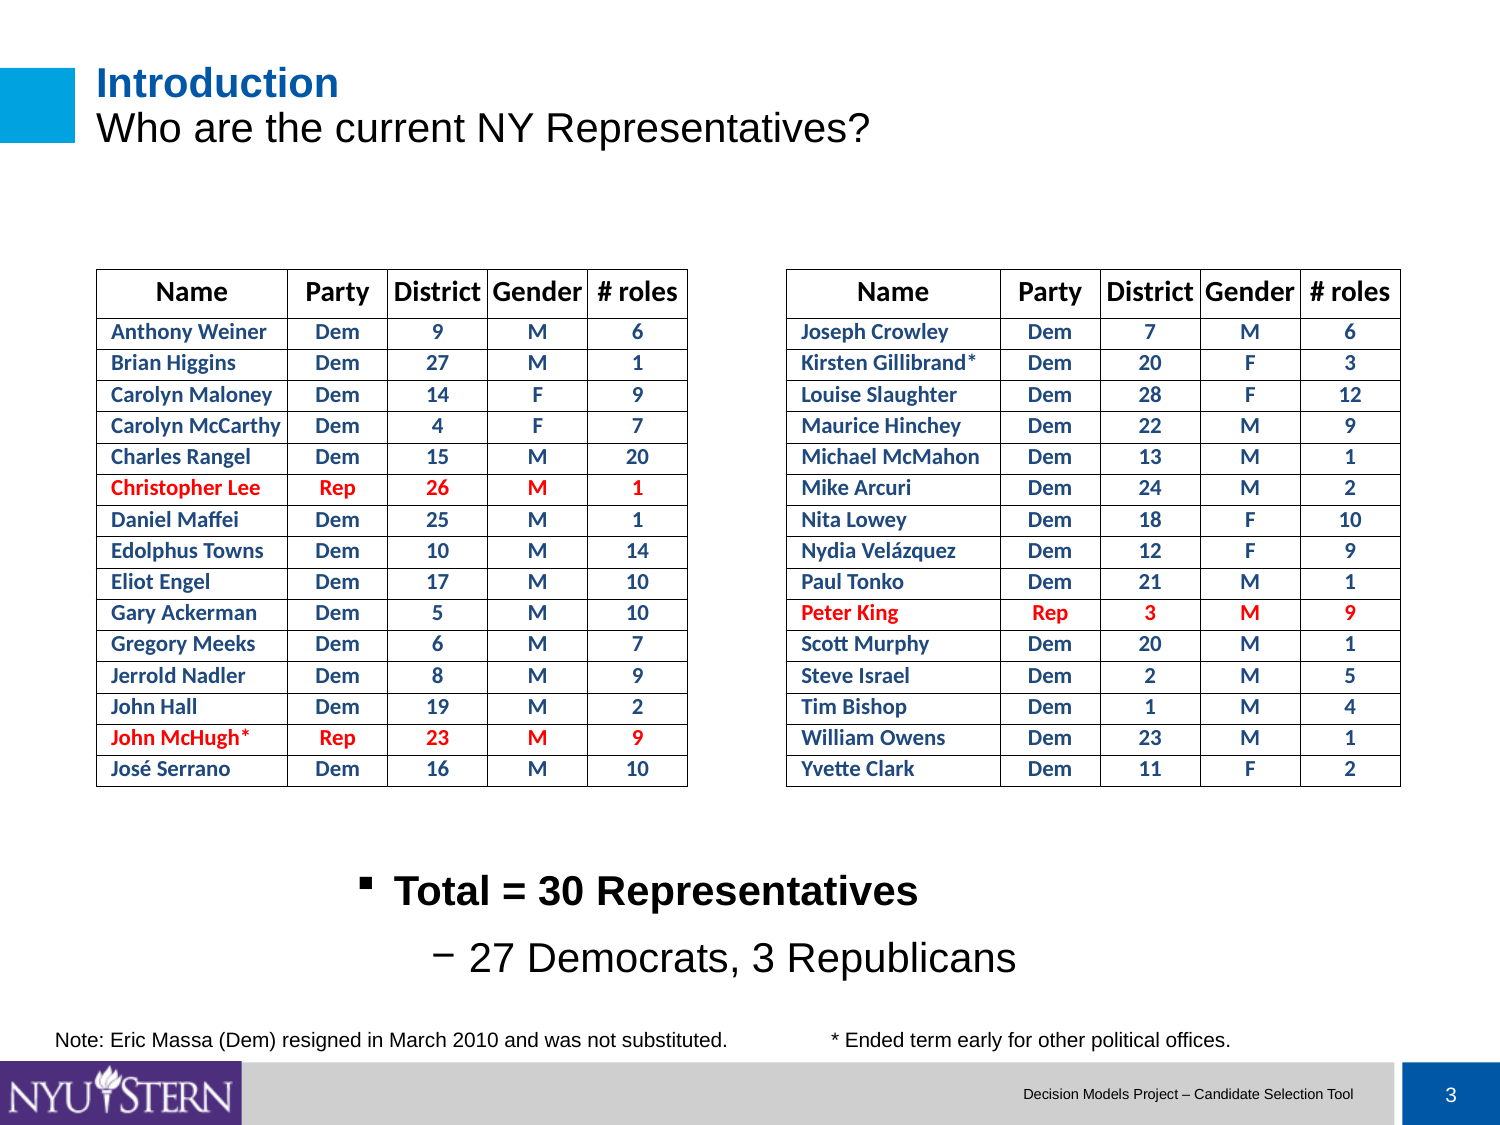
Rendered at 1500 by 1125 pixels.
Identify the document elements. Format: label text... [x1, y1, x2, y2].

table_cell Brian Higgins [97, 350, 287, 380]
table_cell Dem [1001, 475, 1100, 505]
table_cell 27 [388, 350, 487, 380]
table_cell Dem [1001, 381, 1100, 411]
table_cell Nita Lowey [787, 506, 1000, 536]
table_cell 5 [388, 600, 487, 630]
table_cell 17 [388, 569, 487, 599]
table_cell 14 [388, 381, 487, 411]
table_cell 28 [1101, 381, 1200, 411]
table_cell M [488, 756, 587, 786]
table_cell 26 [388, 475, 487, 505]
table_cell 5 [1301, 662, 1400, 693]
table_cell 24 [1101, 475, 1200, 505]
table_cell Joseph Crowley [787, 319, 1000, 349]
picture [0, 1061, 242, 1125]
table_cell M [488, 475, 587, 505]
table_cell Dem [288, 412, 387, 443]
table_header # roles [588, 270, 687, 318]
table_cell Carolyn McCarthy [97, 412, 287, 443]
table_cell Daniel Maffei [97, 506, 287, 536]
table_cell M [488, 662, 587, 693]
table_cell Dem [1001, 319, 1100, 349]
table_cell Dem [1001, 537, 1100, 568]
table_cell Dem [288, 350, 387, 380]
table_cell 2 [588, 694, 687, 724]
table_cell Rep [1001, 600, 1100, 630]
table_cell 2 [1101, 662, 1200, 693]
table_cell M [488, 694, 587, 724]
table_cell Dem [1001, 662, 1100, 693]
table_cell M [488, 569, 587, 599]
table_cell Dem [288, 756, 387, 786]
table_cell F [1201, 756, 1300, 786]
table_cell M [488, 506, 587, 536]
table_cell F [1201, 350, 1300, 380]
table_cell William Owens [787, 725, 1000, 755]
table_cell Dem [288, 569, 387, 599]
table_cell 2 [1301, 475, 1400, 505]
table_cell Dem [1001, 694, 1100, 724]
table_cell 9 [588, 381, 687, 411]
table_cell Dem [288, 319, 387, 349]
table_cell Dem [1001, 350, 1100, 380]
table_cell 12 [1301, 381, 1400, 411]
table_cell Christopher Lee [97, 475, 287, 505]
table_cell 10 [588, 756, 687, 786]
table_cell Dem [1001, 725, 1100, 755]
table_cell 6 [588, 319, 687, 349]
table_cell M [488, 319, 587, 349]
table_header District [1101, 270, 1200, 318]
table_cell 1 [588, 506, 687, 536]
table_cell 20 [1101, 631, 1200, 661]
table_cell 6 [1301, 319, 1400, 349]
table_cell M [1201, 694, 1300, 724]
table_cell 1 [588, 475, 687, 505]
table_cell 12 [1101, 537, 1200, 568]
table_cell Dem [1001, 756, 1100, 786]
table_cell 20 [1101, 350, 1200, 380]
table_cell 10 [588, 569, 687, 599]
table_cell 9 [1301, 600, 1400, 630]
table_cell Dem [288, 537, 387, 568]
table_cell 10 [588, 600, 687, 630]
table_header Party [1001, 270, 1100, 318]
table_cell 19 [388, 694, 487, 724]
text_box Total = 30 Representatives 27 Democrats, 3 Republicans [334, 863, 1221, 981]
table_cell F [1201, 506, 1300, 536]
table_cell M [1201, 412, 1300, 443]
table_cell 1 [1301, 569, 1400, 599]
table_cell 1 [1301, 631, 1400, 661]
table_cell Tim Bishop [787, 694, 1000, 724]
table_cell 9 [1301, 412, 1400, 443]
table_cell F [1201, 381, 1300, 411]
table_cell John McHugh* [97, 725, 287, 755]
table_cell Scott Murphy [787, 631, 1000, 661]
table_cell M [488, 350, 587, 380]
table_cell M [488, 600, 587, 630]
table_cell M [1201, 475, 1300, 505]
table_header Name [97, 270, 287, 318]
table_cell 10 [388, 537, 487, 568]
table_cell M [1201, 600, 1300, 630]
table_cell Eliot Engel [97, 569, 287, 599]
table_cell 23 [388, 725, 487, 755]
table_cell Mike Arcuri [787, 475, 1000, 505]
table_cell José Serrano [97, 756, 287, 786]
table_cell Dem [1001, 569, 1100, 599]
table_cell 18 [1101, 506, 1200, 536]
table_cell 3 [1101, 600, 1200, 630]
table_cell Dem [288, 506, 387, 536]
table_cell F [1201, 537, 1300, 568]
table_cell 2 [1301, 756, 1400, 786]
table_cell 7 [1101, 319, 1200, 349]
table_cell Rep [288, 475, 387, 505]
table_cell F [488, 381, 587, 411]
table_cell Steve Israel [787, 662, 1000, 693]
table_cell Dem [1001, 506, 1100, 536]
table_cell Dem [288, 444, 387, 474]
table_cell M [488, 631, 587, 661]
table_header Name [787, 270, 1000, 318]
table_cell 1 [1101, 694, 1200, 724]
table_cell 20 [588, 444, 687, 474]
title Introduction Who are the current NY Representatives? [95, 60, 1261, 162]
table_cell 1 [1301, 725, 1400, 755]
table_cell Anthony Weiner [97, 319, 287, 349]
table_cell 7 [588, 631, 687, 661]
table_cell 9 [1301, 537, 1400, 568]
table_cell 4 [1301, 694, 1400, 724]
text_box Note: Eric Massa (Dem) resigned in March 2010 and was not substituted. [40, 1018, 816, 1059]
table_cell Louise Slaughter [787, 381, 1000, 411]
table_cell Jerrold Nadler [97, 662, 287, 693]
table_cell 3 [1301, 350, 1400, 380]
table_cell Dem [288, 662, 387, 693]
table_cell 10 [1301, 506, 1400, 536]
table_cell Paul Tonko [787, 569, 1000, 599]
table_cell 25 [388, 506, 487, 536]
table_cell M [488, 725, 587, 755]
table_header Gender [1201, 270, 1300, 318]
table_cell 13 [1101, 444, 1200, 474]
table_cell 6 [388, 631, 487, 661]
table_cell 21 [1101, 569, 1200, 599]
table_cell Gary Ackerman [97, 600, 287, 630]
table_cell 1 [588, 350, 687, 380]
table_cell Maurice Hinchey [787, 412, 1000, 443]
table_cell Charles Rangel [97, 444, 287, 474]
table_header Gender [488, 270, 587, 318]
table_cell Edolphus Towns [97, 537, 287, 568]
table_cell Yvette Clark [787, 756, 1000, 786]
table_cell 22 [1101, 412, 1200, 443]
table_cell Gregory Meeks [97, 631, 287, 661]
table_header District [388, 270, 487, 318]
table_cell M [1201, 444, 1300, 474]
table_cell Michael McMahon [787, 444, 1000, 474]
table_cell 7 [588, 412, 687, 443]
table_cell 14 [588, 537, 687, 568]
table_cell 8 [388, 662, 487, 693]
table_cell M [488, 537, 587, 568]
table_cell 9 [388, 319, 487, 349]
table_cell Nydia Velázquez [787, 537, 1000, 568]
table_cell M [488, 444, 587, 474]
table_cell Peter King [787, 600, 1000, 630]
table_cell Dem [1001, 412, 1100, 443]
table_cell M [1201, 631, 1300, 661]
table_cell Dem [288, 631, 387, 661]
table_cell 1 [1301, 444, 1400, 474]
table_cell M [1201, 569, 1300, 599]
table_cell 16 [388, 756, 487, 786]
table_cell Carolyn Maloney [97, 381, 287, 411]
table_cell 11 [1101, 756, 1200, 786]
text_box * Ended term early for other political offices. [816, 1018, 1476, 1059]
table_cell John Hall [97, 694, 287, 724]
table_cell M [1201, 319, 1300, 349]
table_cell M [1201, 725, 1300, 755]
table_cell Dem [288, 600, 387, 630]
table_cell Dem [1001, 631, 1100, 661]
table_cell Dem [288, 381, 387, 411]
table_cell 9 [588, 725, 687, 755]
table_cell Rep [288, 725, 387, 755]
table_cell Dem [288, 694, 387, 724]
table_cell Dem [1001, 444, 1100, 474]
table_cell F [488, 412, 587, 443]
table_cell 23 [1101, 725, 1200, 755]
table_cell Kirsten Gillibrand* [787, 350, 1000, 380]
table_cell 9 [588, 662, 687, 693]
table_cell M [1201, 662, 1300, 693]
table_cell 15 [388, 444, 487, 474]
table_header Party [288, 270, 387, 318]
table_cell 4 [388, 412, 487, 443]
table_header # roles [1301, 270, 1400, 318]
